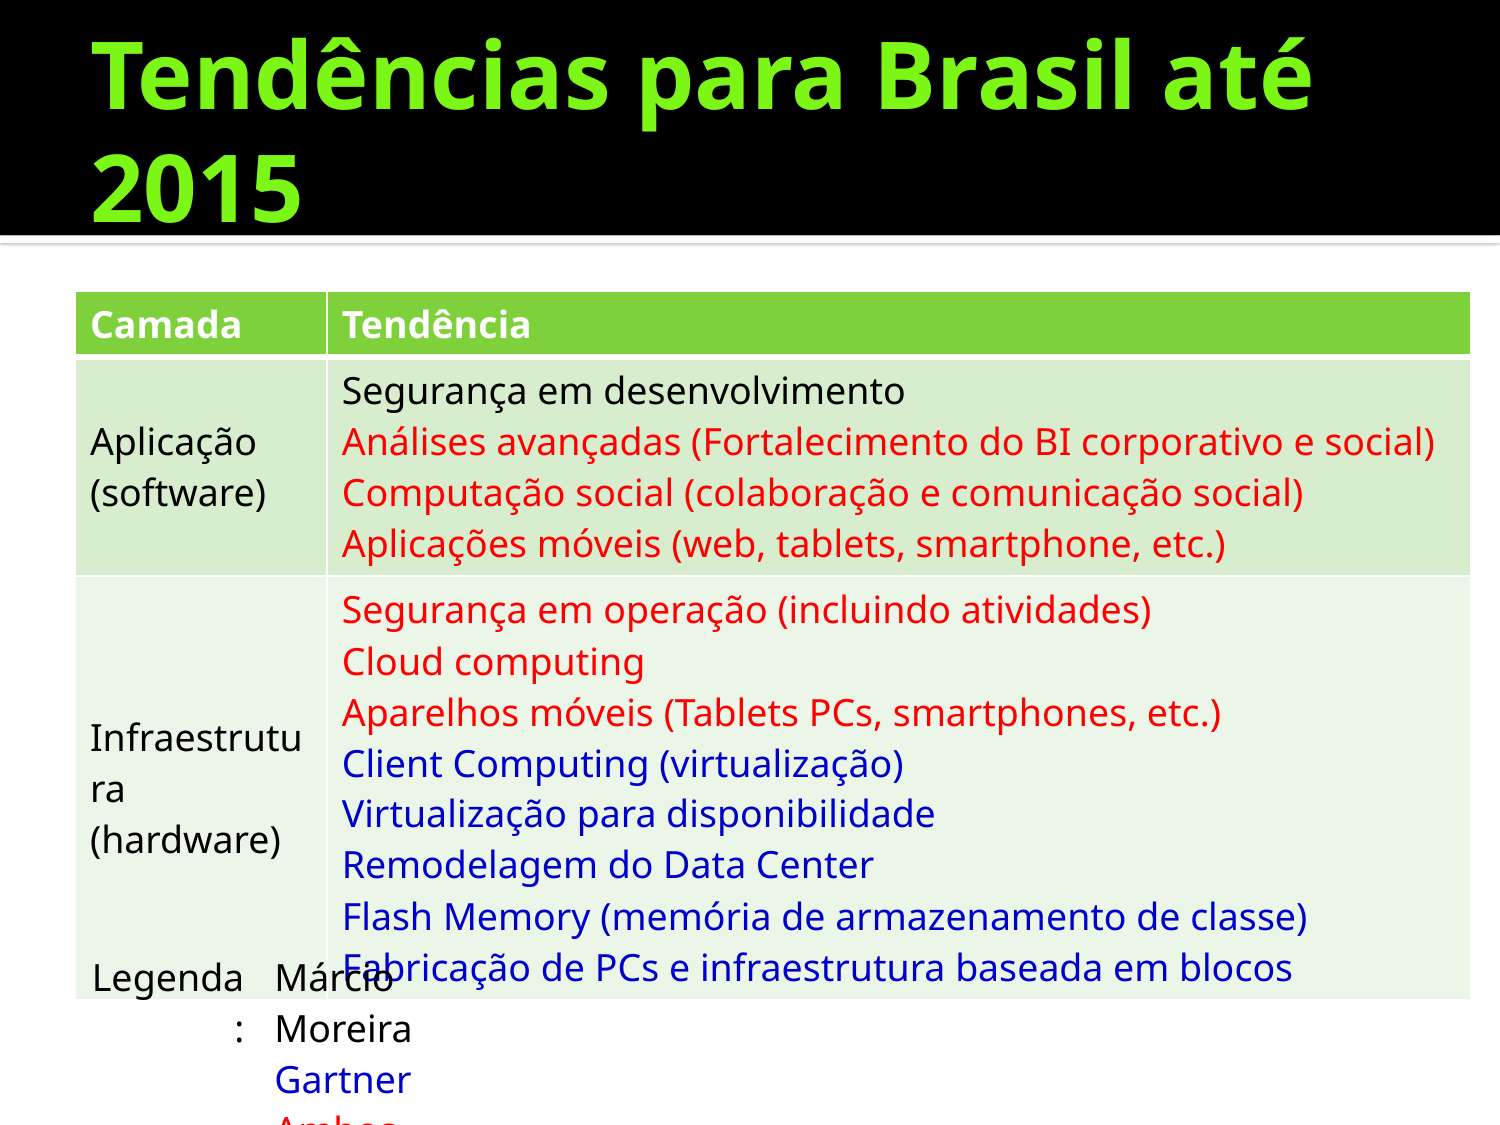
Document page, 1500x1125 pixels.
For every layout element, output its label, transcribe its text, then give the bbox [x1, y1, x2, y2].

title Tendências para Brasil até 2015 [75, 25, 1425, 231]
table_header Tendência [328, 292, 1470, 354]
table_header Camada [76, 292, 326, 354]
table_cell Segurança em operação (incluindo atividades) Cloud computing Aparelhos móveis (Tablets PCs, smartphones, etc.) Client Computing (virtualização) Virtualização para disponibilidade Remodelagem do Data Center Flash Memory (memória de armazenamento de classe) Fabricação de PCs e infraestrutura baseada em blocos [328, 577, 1470, 999]
table_cell Infraestrutura (hardware) [76, 577, 326, 999]
table_header Márcio Moreira Gartner Ambos [259, 944, 533, 1125]
table_cell Segurança em desenvolvimento Análises avançadas (Fortalecimento do BI corporativo e social) Computação social (colaboração e comunicação social) Aplicações móveis (web, tablets, smartphone, etc.) [328, 360, 1470, 575]
table_header Legenda: [77, 944, 259, 1125]
table_cell Aplicação (software) [76, 360, 326, 575]
